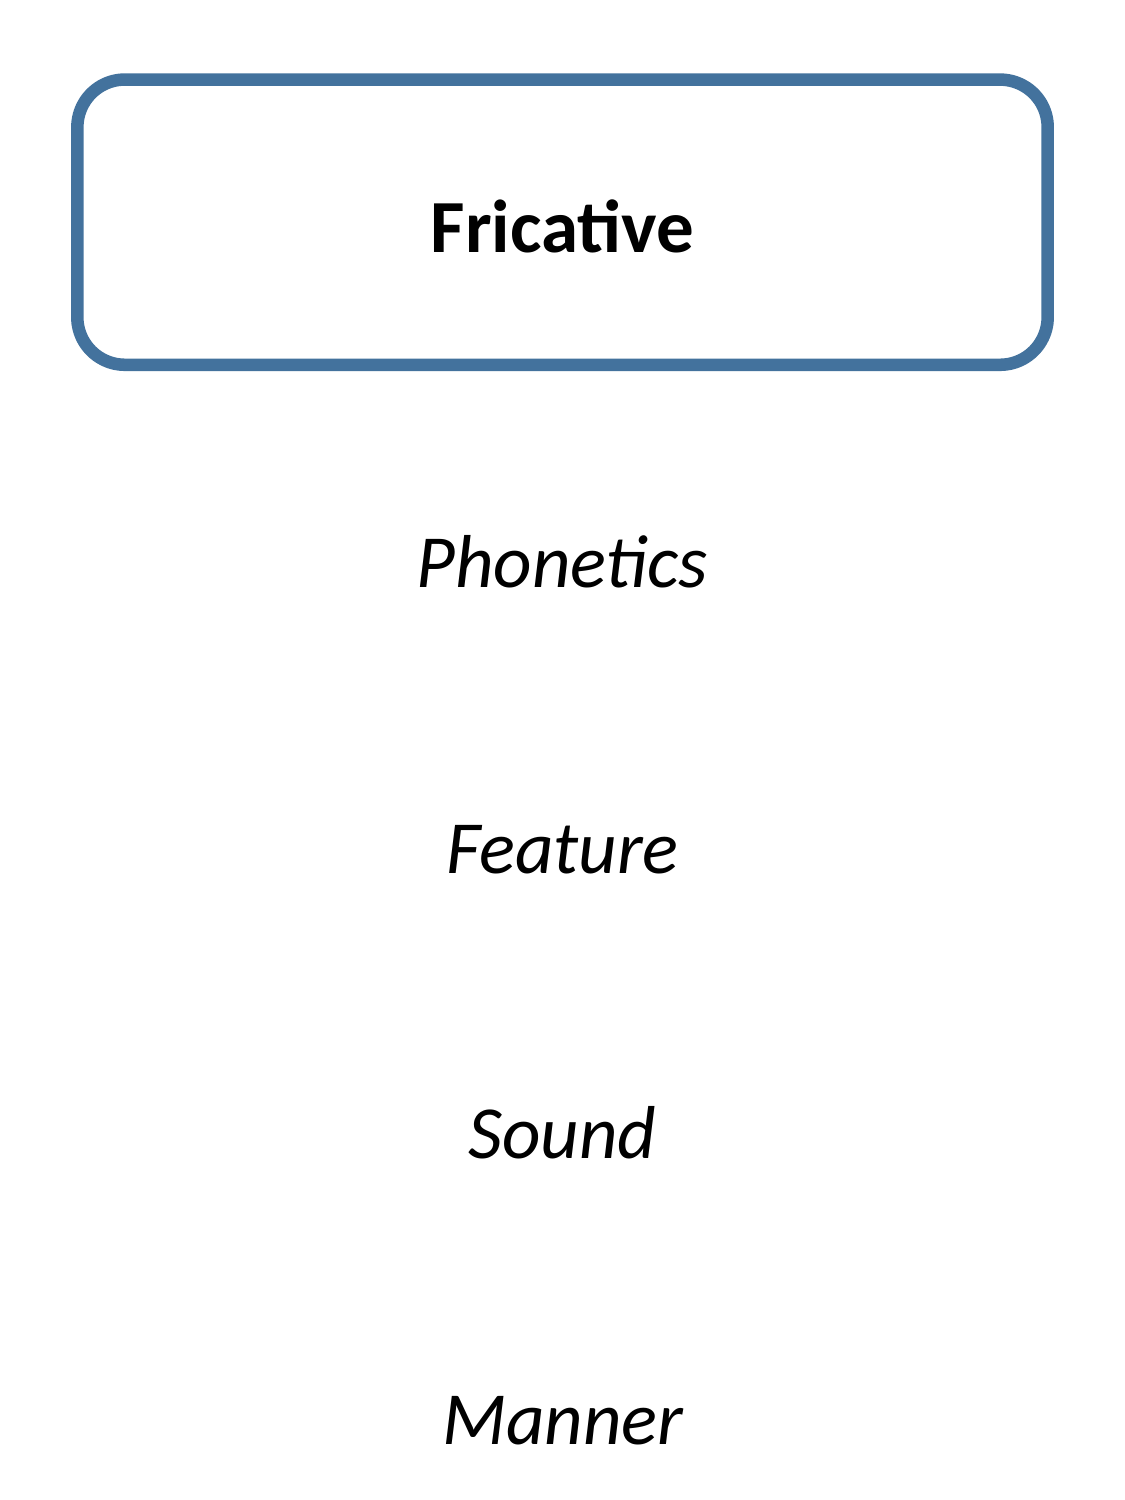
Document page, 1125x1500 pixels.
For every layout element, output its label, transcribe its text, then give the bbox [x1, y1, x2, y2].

list Phonetics Feature Sound Manner [77, 399, 1048, 1352]
text_box Fricative [76, 78, 1049, 366]
